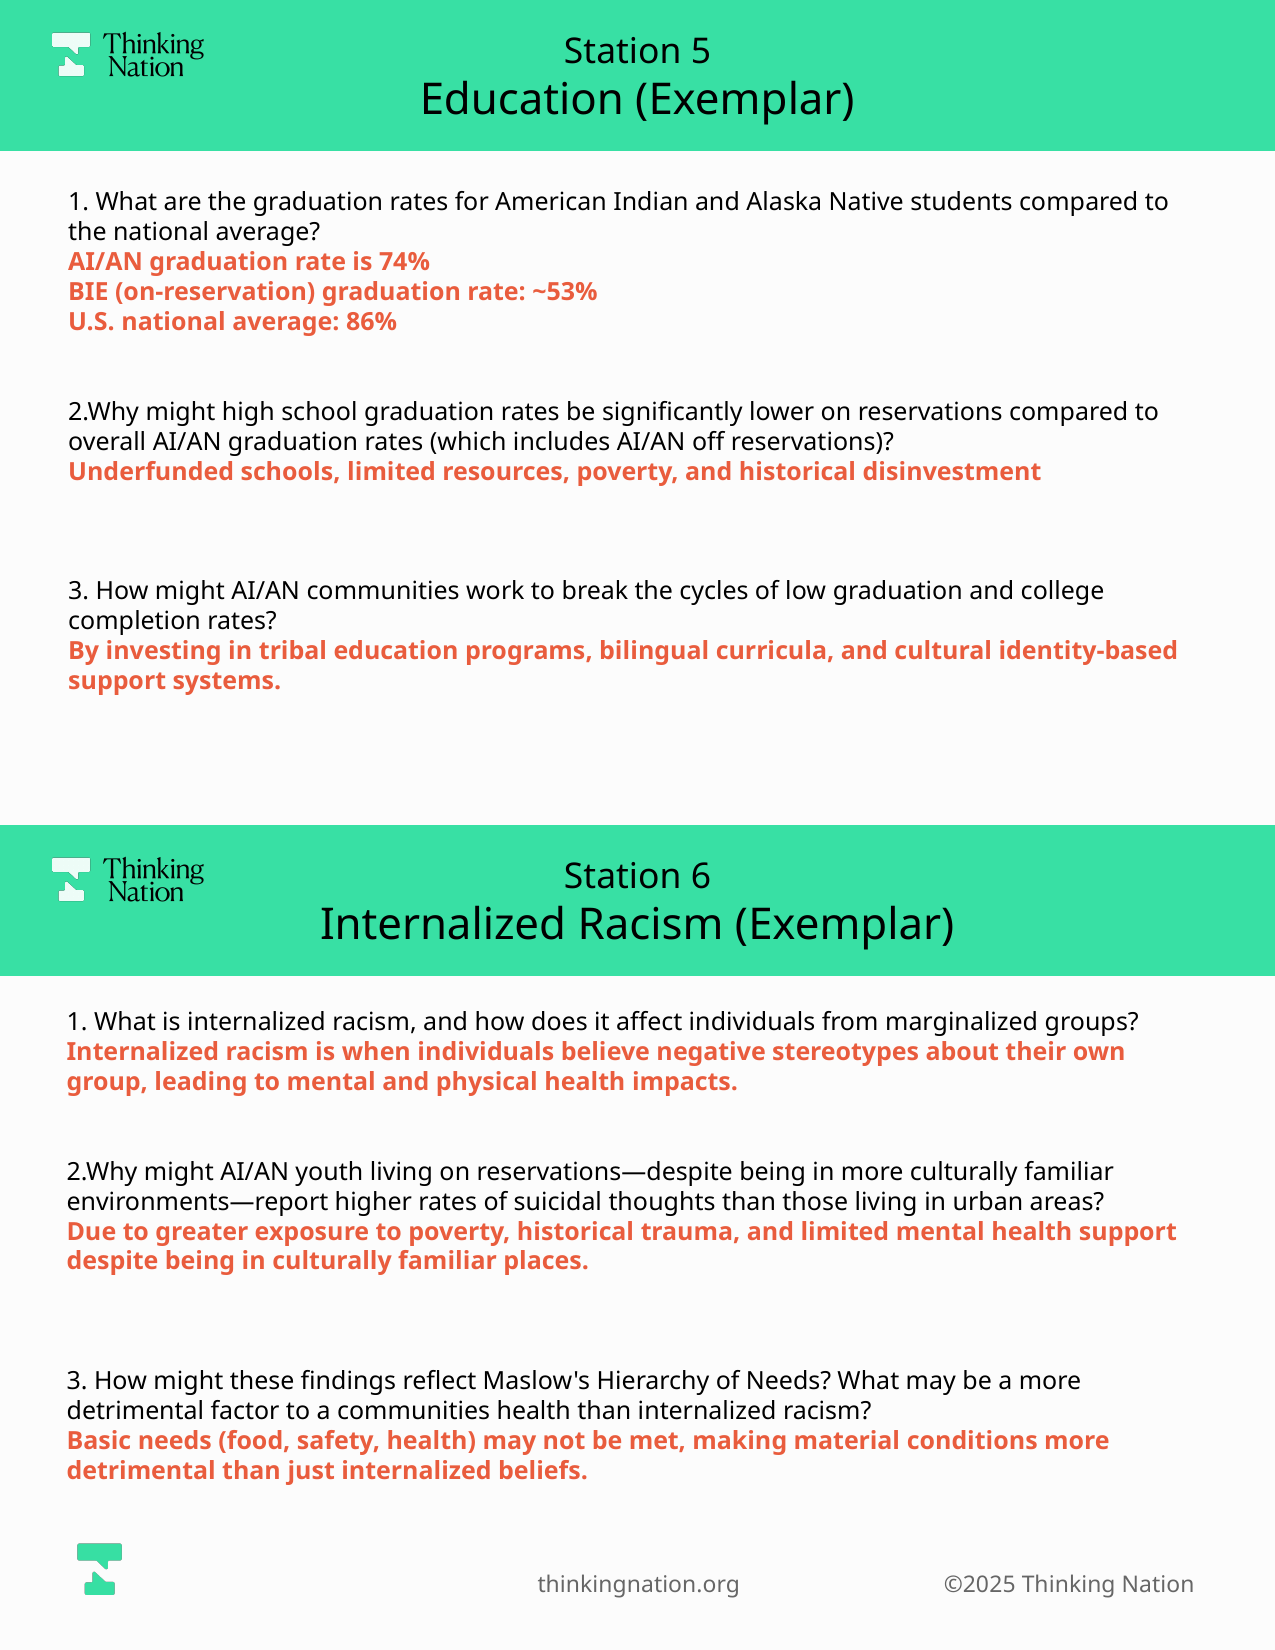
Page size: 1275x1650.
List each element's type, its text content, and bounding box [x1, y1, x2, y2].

text_box 1. What are the graduation rates for American Indian and Alaska Native students compared to the national average? AI/AN graduation rate is 74% BIE (on-reservation) graduation rate: ~53% U.S. national average: 86% 2.Why might high school graduation rates be significantly lower on reservations compared to overall AI/AN graduation rates (which includes AI/AN off reservations)? Underfunded schools, limited resources, poverty, and historical disinvestment 3. How might AI/AN communities work to break the cycles of low graduation and college completion rates? By investing in tribal education programs, bilingual curricula, and cultural identity-based support systems. [53, 170, 1225, 796]
text_box Station 6 Internalized Racism (Exemplar) [0, 825, 1275, 976]
picture [63, 1533, 135, 1605]
text_box Station 5 Education (Exemplar) [0, 0, 1275, 151]
text_box 1. What is internalized racism, and how does it affect individuals from marginalized groups? Internalized racism is when individuals believe negative stereotypes about their own group, leading to mental and physical health impacts. 2.Why might AI/AN youth living on reservations—despite being in more culturally familiar environments—report higher rates of suicidal thoughts than those living in urban areas? Due to greater exposure to poverty, historical trauma, and limited mental health support despite being in culturally familiar places. 3. How might these findings reflect Maslow's Hierarchy of Needs? What may be a more detrimental factor to a communities health than internalized racism? Basic needs (food, safety, health) may not be met, making material conditions more detrimental than just internalized beliefs. [51, 990, 1224, 1650]
picture [35, 842, 210, 916]
picture [35, 17, 210, 91]
